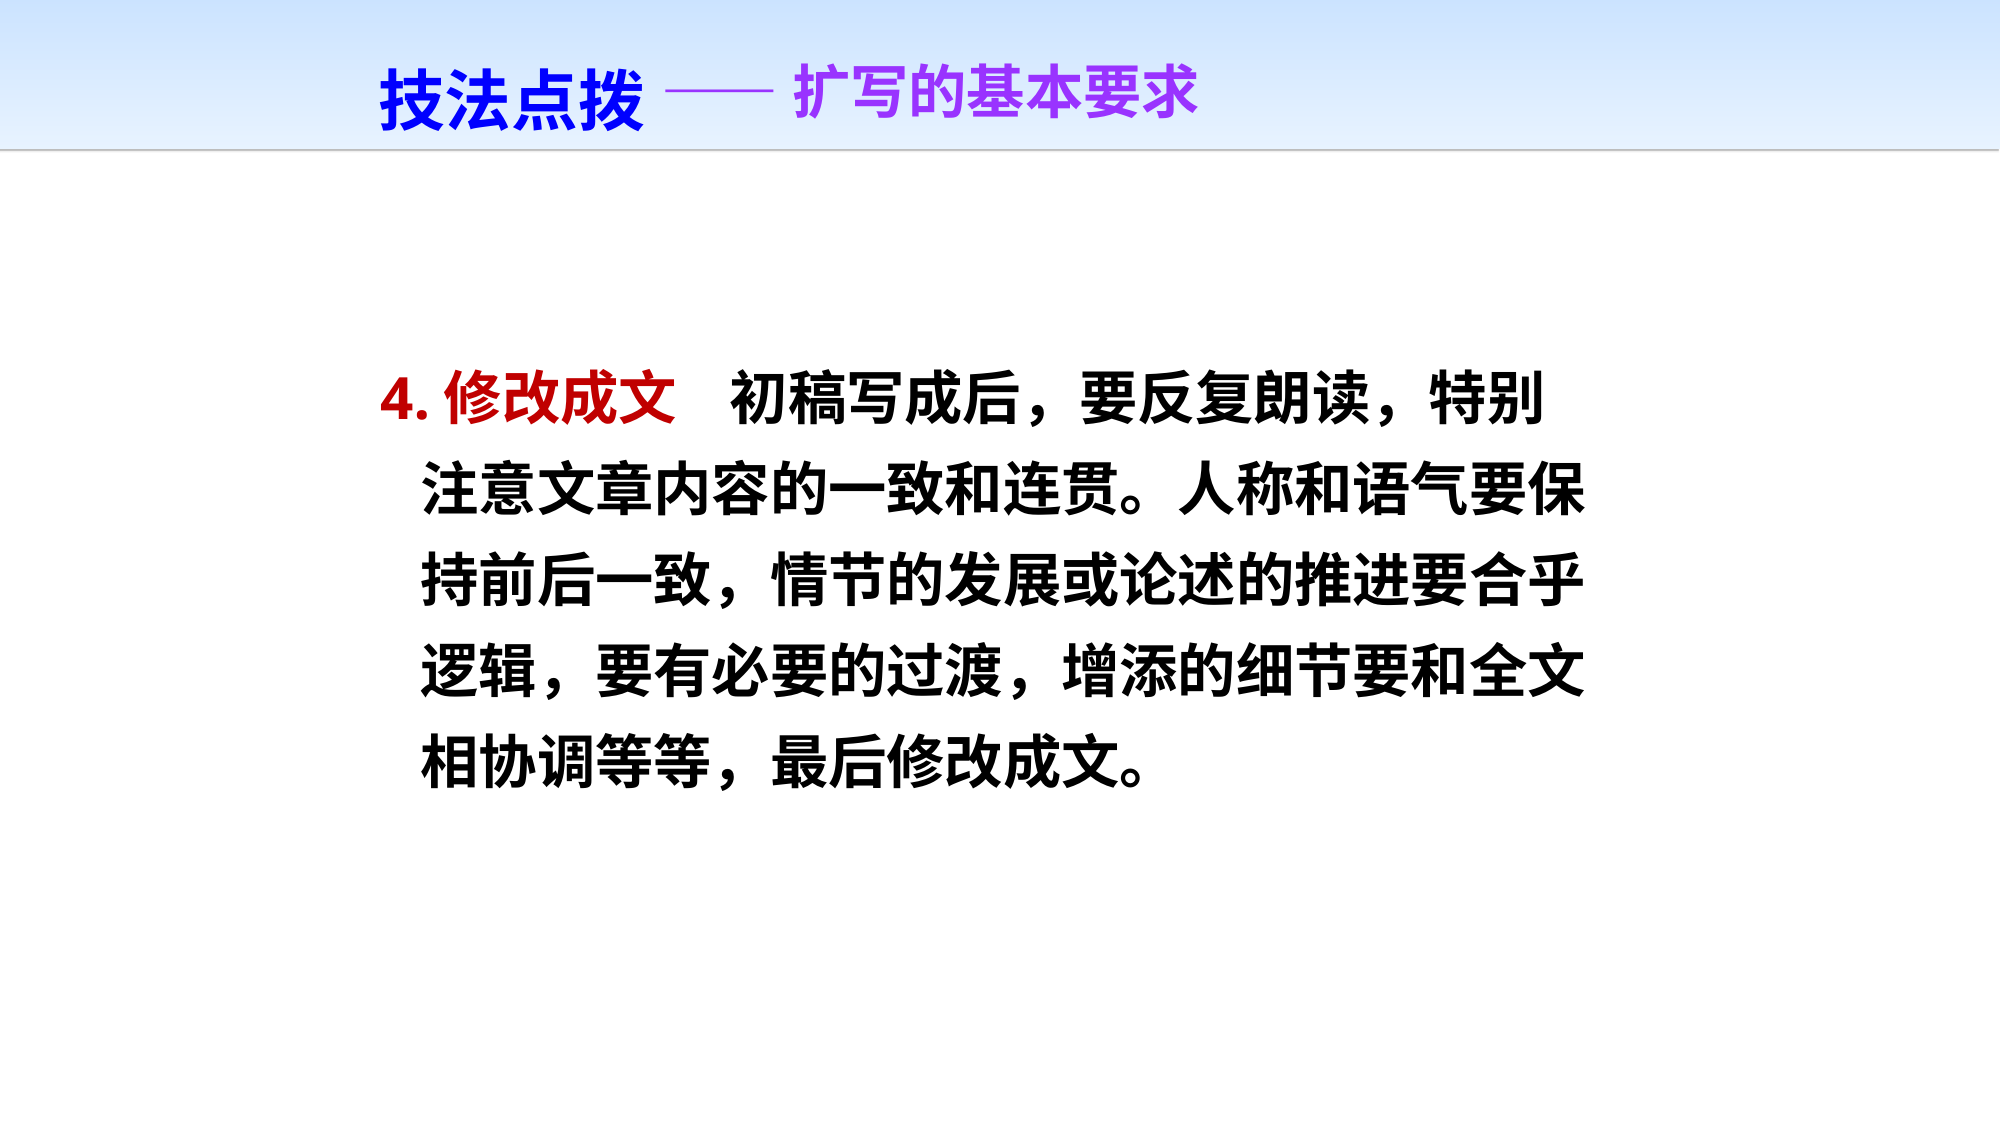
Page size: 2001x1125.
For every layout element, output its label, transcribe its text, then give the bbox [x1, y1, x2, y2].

text_box 技法点拨 [363, 27, 661, 147]
text_box ——扩写的基本要求 [647, 48, 1215, 133]
text_box 4.修改成文 初稿写成后，要反复朗读，特别 注意文章内容的一致和连贯。人称和语气要保 持前后一致，情节的发展或论述的推进要合乎 逻辑，要有必要的过渡，增添的细节要和全文 相协调等等，最后修改成文。 [365, 332, 1635, 979]
